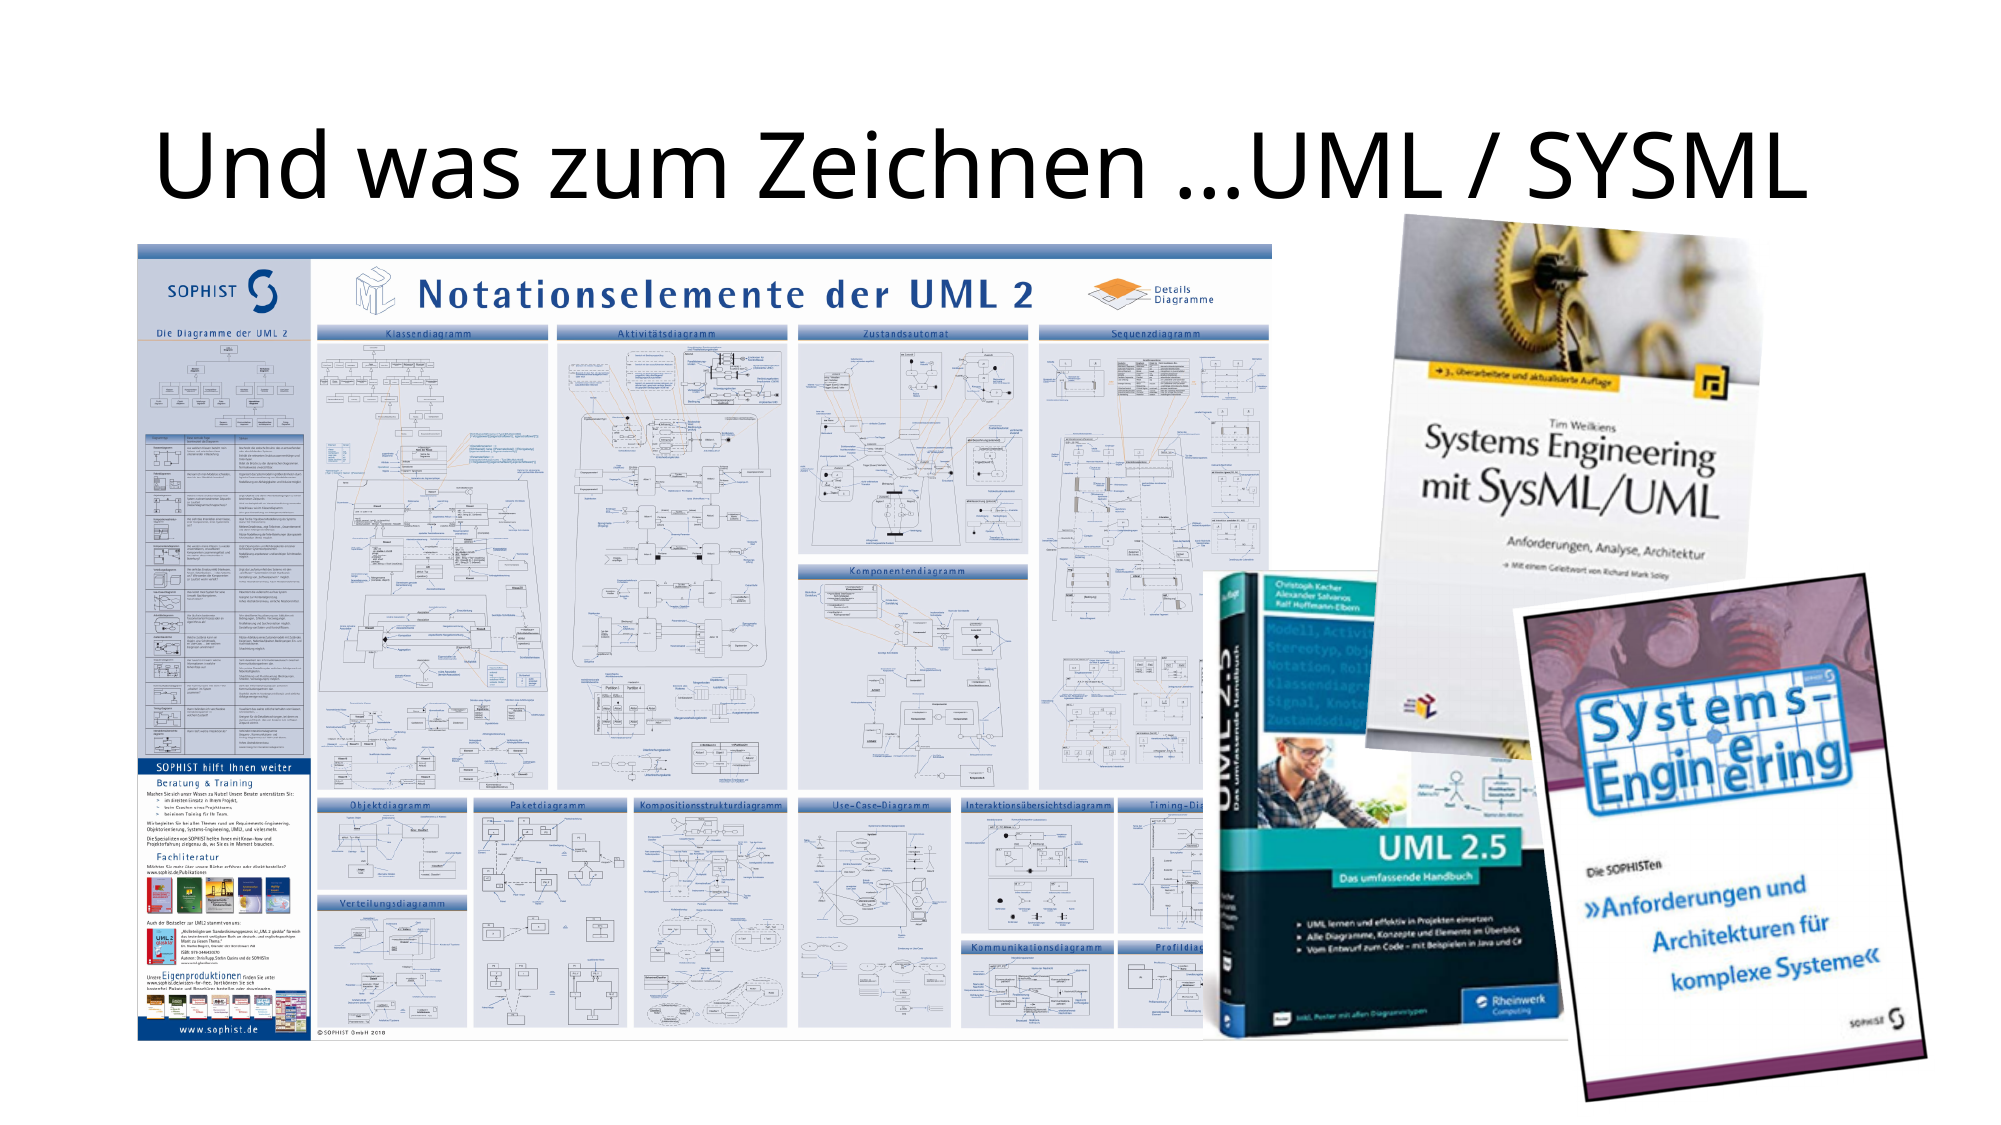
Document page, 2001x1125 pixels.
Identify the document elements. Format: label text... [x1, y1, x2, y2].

title Und was zum Zeichnen …UML / SYSML [137, 59, 1863, 278]
picture [137, 214, 1934, 1116]
